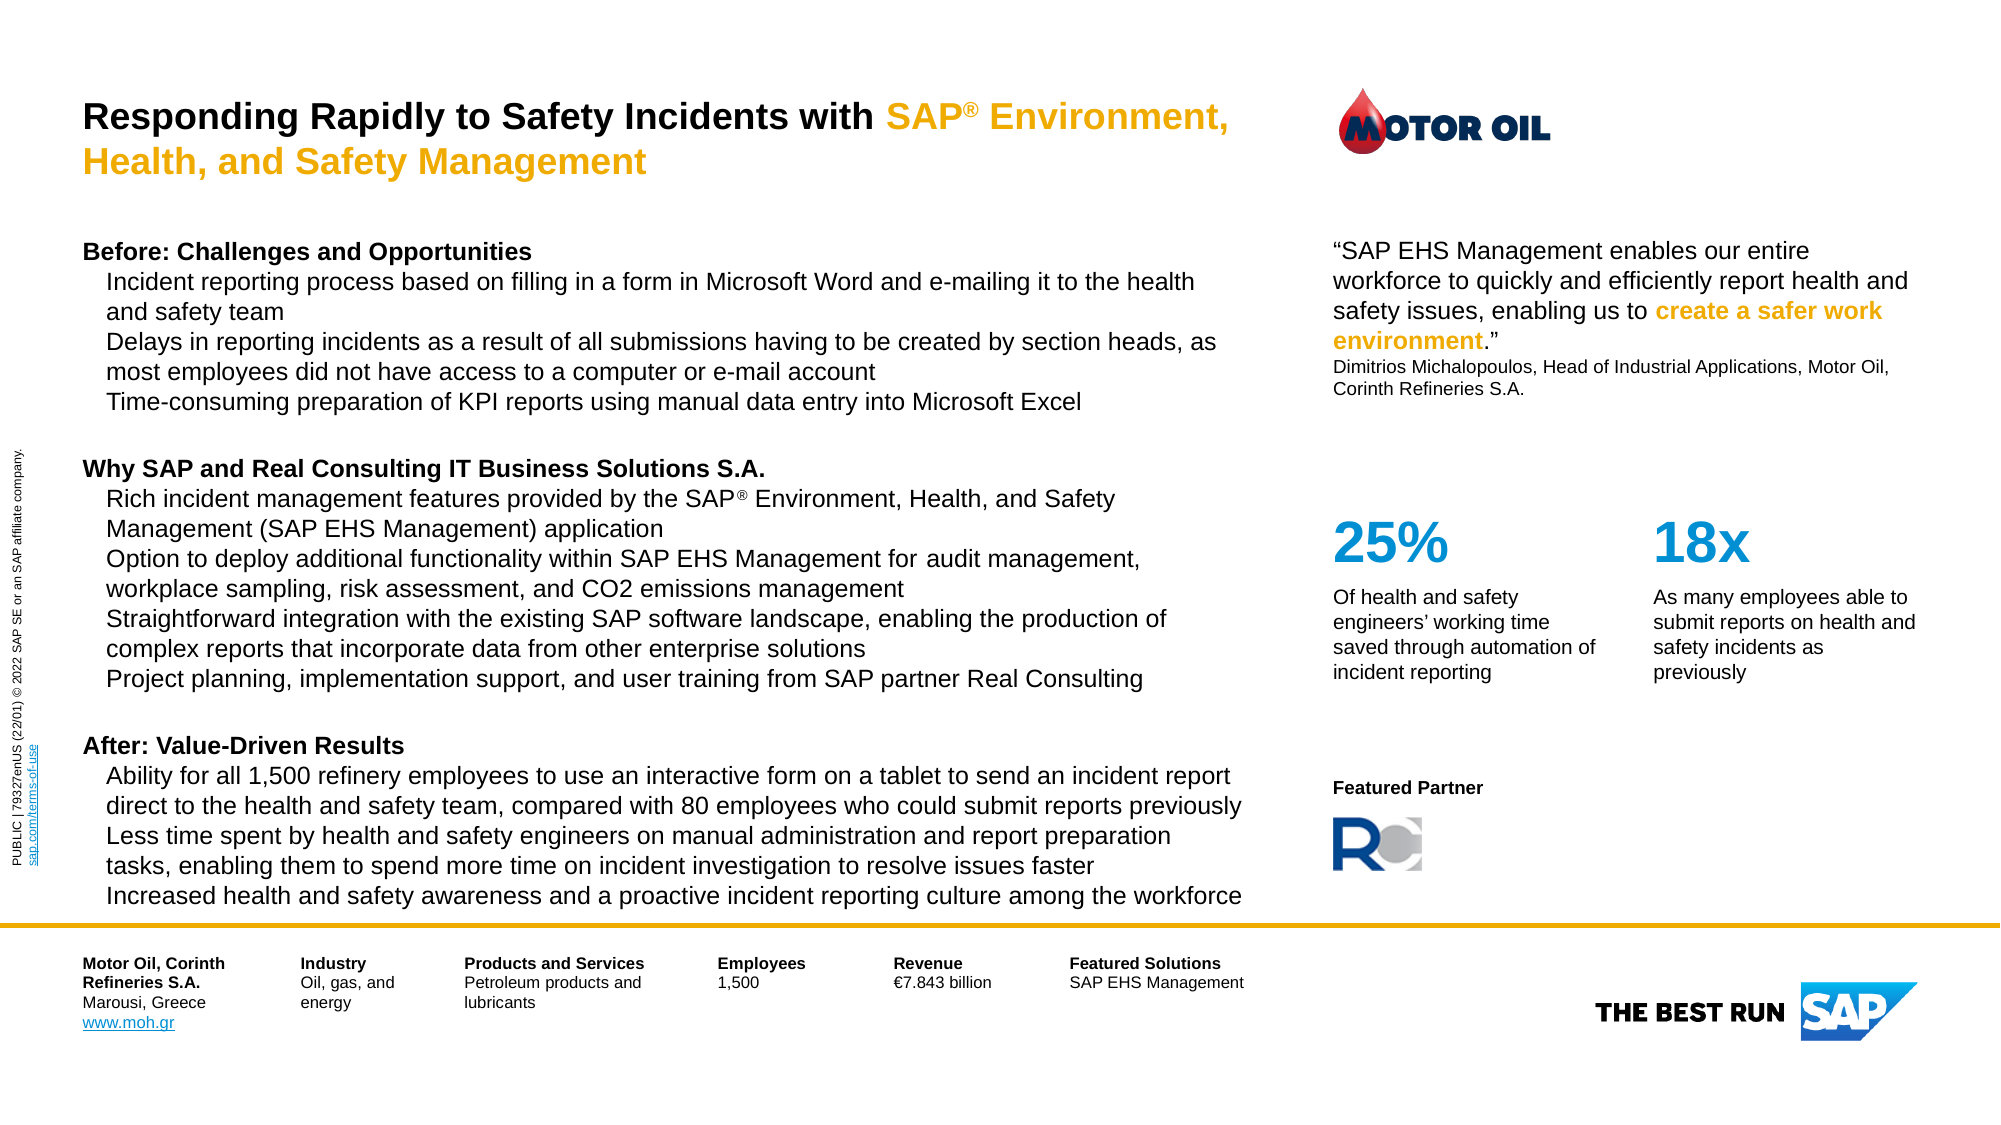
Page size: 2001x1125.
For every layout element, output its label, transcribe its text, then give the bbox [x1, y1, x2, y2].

list 18x [1653, 503, 1919, 575]
list 25% [1333, 503, 1599, 575]
list “SAP EHS Management enables our entire workforce to quickly and efficiently report health and safety issues, enabling us to create a safer work environment.” Dimitrios Michalopoulos, Head of Industrial Applications, Motor Oil, Corinth Refineries S.A. [1333, 234, 1918, 418]
list Of health and safety engineers’ working time saved through automation of incident reporting [1333, 583, 1599, 691]
list Before: Challenges and Opportunities Incident reporting process based on filling in a form in Microsoft Word and e-mailing it to the health and safety team Delays in reporting incidents as a result of all submissions having to be created by section heads, as most employees did not have access to a computer or e-mail account Time-consuming preparation of KPI reports using manual data entry into Microsoft Excel Why SAP and Real Consulting IT Business Solutions S.A. Rich incident management features provided by the SAP® Environment, Health, and Safety Management (SAP EHS Management) application Option to deploy additional functionality within SAP EHS Management for audit management, workplace sampling, risk assessment, and CO2 emissions management Straightforward integration with the existing SAP software landscape, enabling the production of complex reports that incorporate data from other enterprise solutions Project planning, implementation support, and user training from SAP partner Real Consulting After: Value-Driven Results Ability for all 1,500 refinery employees to use an interactive form on a tablet to send an incident report direct to the health and safety team, compared with 80 employees who could submit reports previously Less time spent by health and safety engineers on manual administration and report preparation tasks, enabling them to spend more time on incident investigation to resolve issues faster Increased health and safety awareness and a proactive incident reporting culture among the workforce [82, 235, 1247, 870]
list Employees 1,500 [717, 952, 829, 1041]
title Responding Rapidly to Safety Incidents with SAP® Environment, Health, and Safety Management [82, 91, 1247, 183]
text_box PUBLIC | 79327enUS (22/01) © 2022 SAP SE or an SAP affiliate company. sap.com/terms-of-use [8, 191, 39, 867]
text_box Featured Partner [1332, 775, 1493, 799]
picture [1339, 88, 1551, 154]
list Featured Solutions SAP EHS Management [1069, 952, 1247, 1041]
list Revenue €7.843 billion [893, 952, 1005, 1041]
picture [1595, 982, 1918, 1041]
picture [1332, 816, 1423, 872]
list As many employees able to submit reports on health and safety incidents as previously [1653, 583, 1919, 691]
list Industry Oil, gas, and energy [300, 952, 400, 1041]
list Products and Services Petroleum products and lubricants [464, 952, 653, 1041]
list Motor Oil, Corinth Refineries S.A. Marousi, Greece www.moh.gr [82, 952, 236, 1041]
